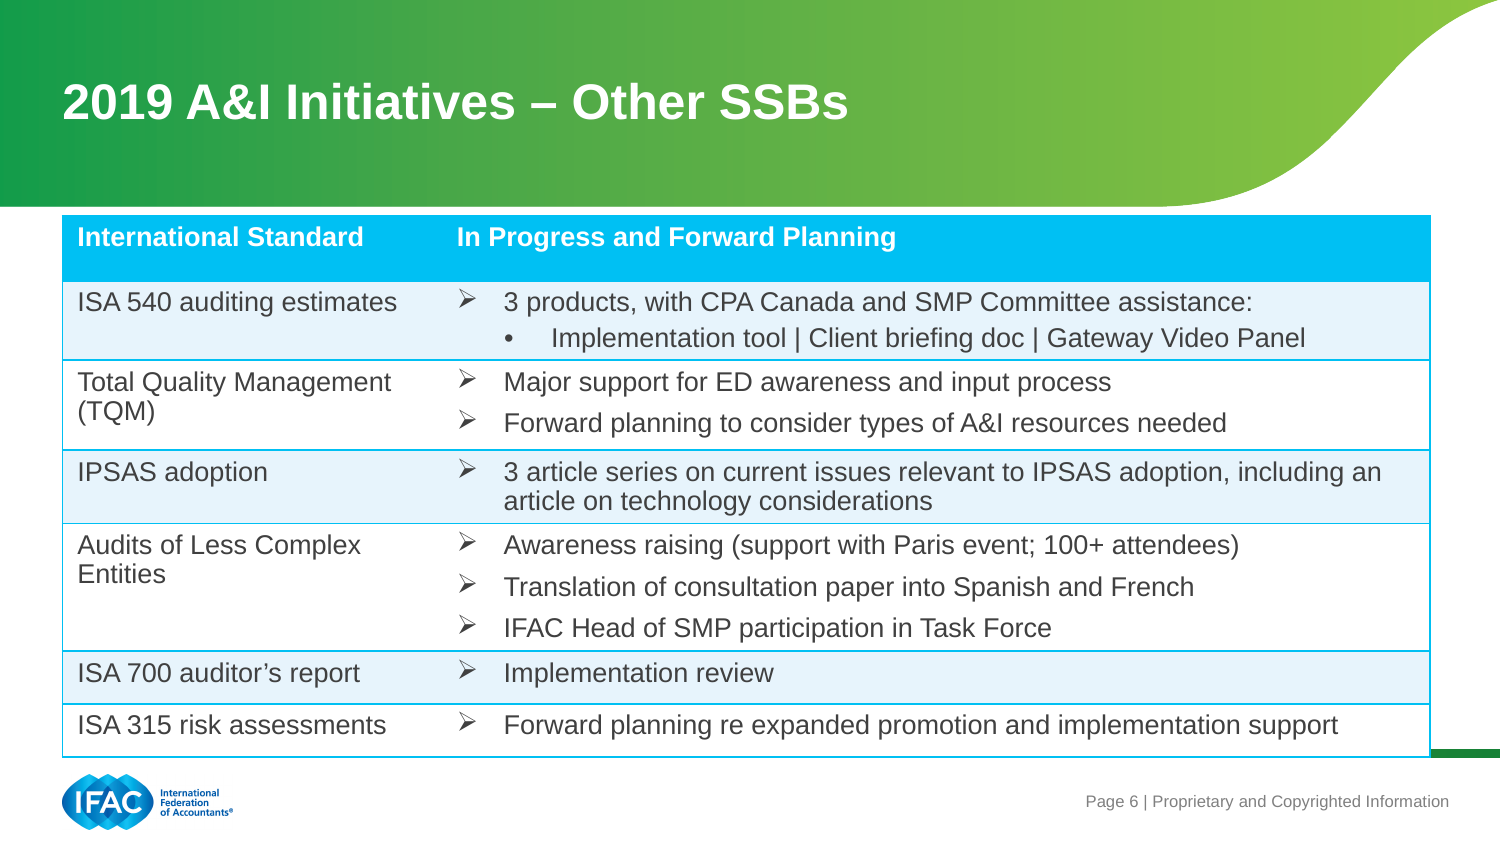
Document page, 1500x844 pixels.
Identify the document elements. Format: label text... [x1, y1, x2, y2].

table_cell IPSAS adoption [63, 451, 442, 523]
picture [93, 826, 104, 830]
table_cell 3 article series on current issues relevant to IPSAS adoption, including an article on technology considerations [442, 451, 1429, 523]
picture [77, 785, 140, 819]
table_cell Major support for ED awareness and input process Forward planning to consider types of A&I resources needed [442, 361, 1429, 449]
table_header International Standard [63, 217, 442, 280]
picture [0, 0, 1500, 207]
title 2019 A&I Initiatives – Other SSBs [62, 66, 1300, 132]
table_cell Audits of Less Complex Entities [63, 524, 442, 650]
table_cell 3 products, with CPA Canada and SMP Committee assistance: Implementation tool | Client briefing doc | Gateway Video Panel [442, 282, 1429, 359]
table_header In Progress and Forward Planning [442, 217, 1429, 280]
table_cell ISA 315 risk assessments [63, 705, 442, 756]
table_cell Awareness raising (support with Paris event; 100+ attendees) Translation of consultation paper into Spanish and French IFAC Head of SMP participation in Task Force [442, 524, 1429, 650]
picture [129, 774, 233, 830]
picture [62, 774, 86, 830]
table_cell Forward planning re expanded promotion and implementation support [442, 705, 1429, 756]
table_cell ISA 700 auditor’s report [63, 652, 442, 703]
table_cell ISA 540 auditing estimates [63, 282, 442, 359]
picture [92, 774, 105, 778]
picture [111, 774, 123, 778]
table_cell Total Quality Management (TQM) [63, 361, 442, 449]
table_cell Implementation review [442, 652, 1429, 703]
